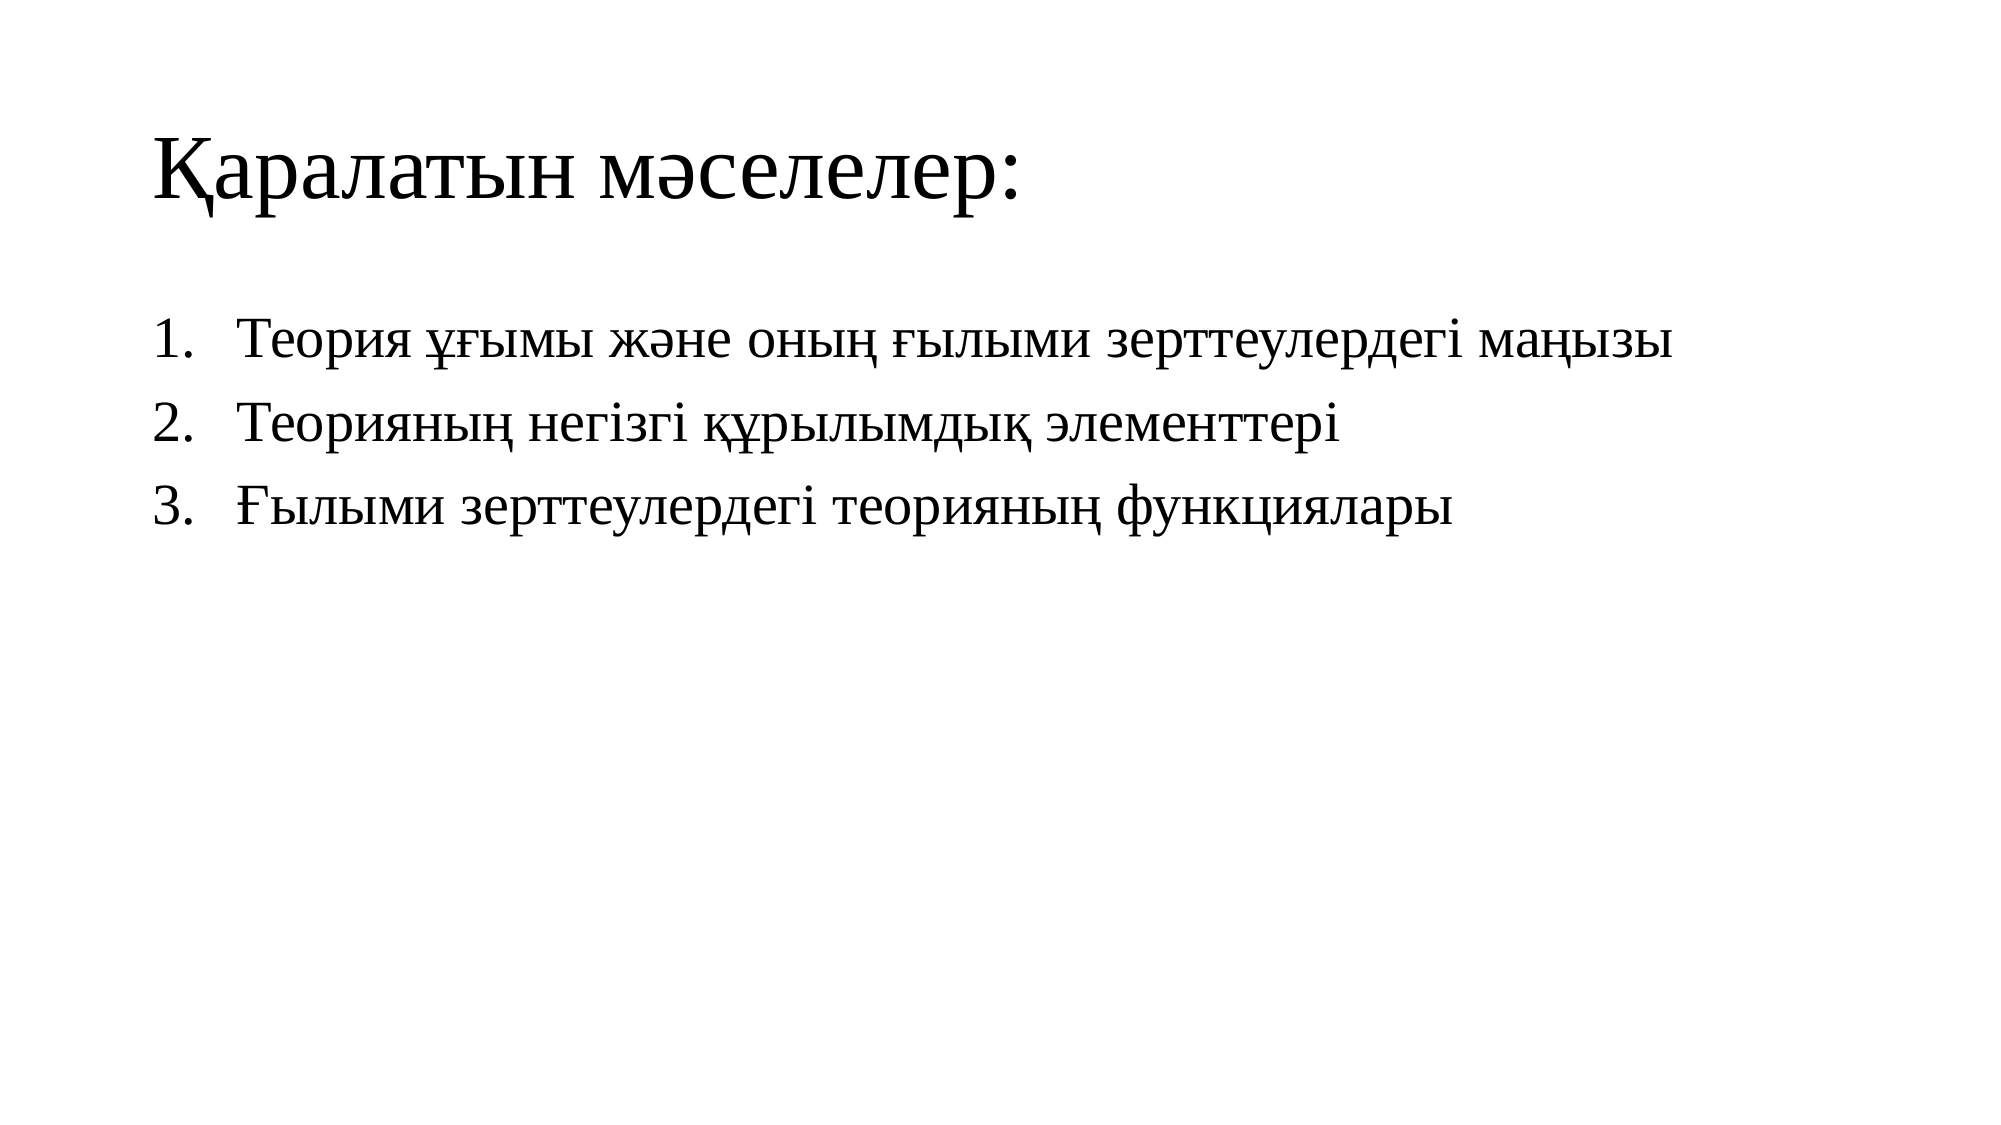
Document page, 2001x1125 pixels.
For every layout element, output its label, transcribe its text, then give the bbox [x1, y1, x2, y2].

title Қаралатын мәселелер: [137, 59, 1863, 278]
list Теория ұғымы және оның ғылыми зерттеулердегі маңызы Теорияның негізгі құрылымдық элементтері Ғылыми зерттеулердегі теорияның функциялары [137, 299, 1863, 1014]
